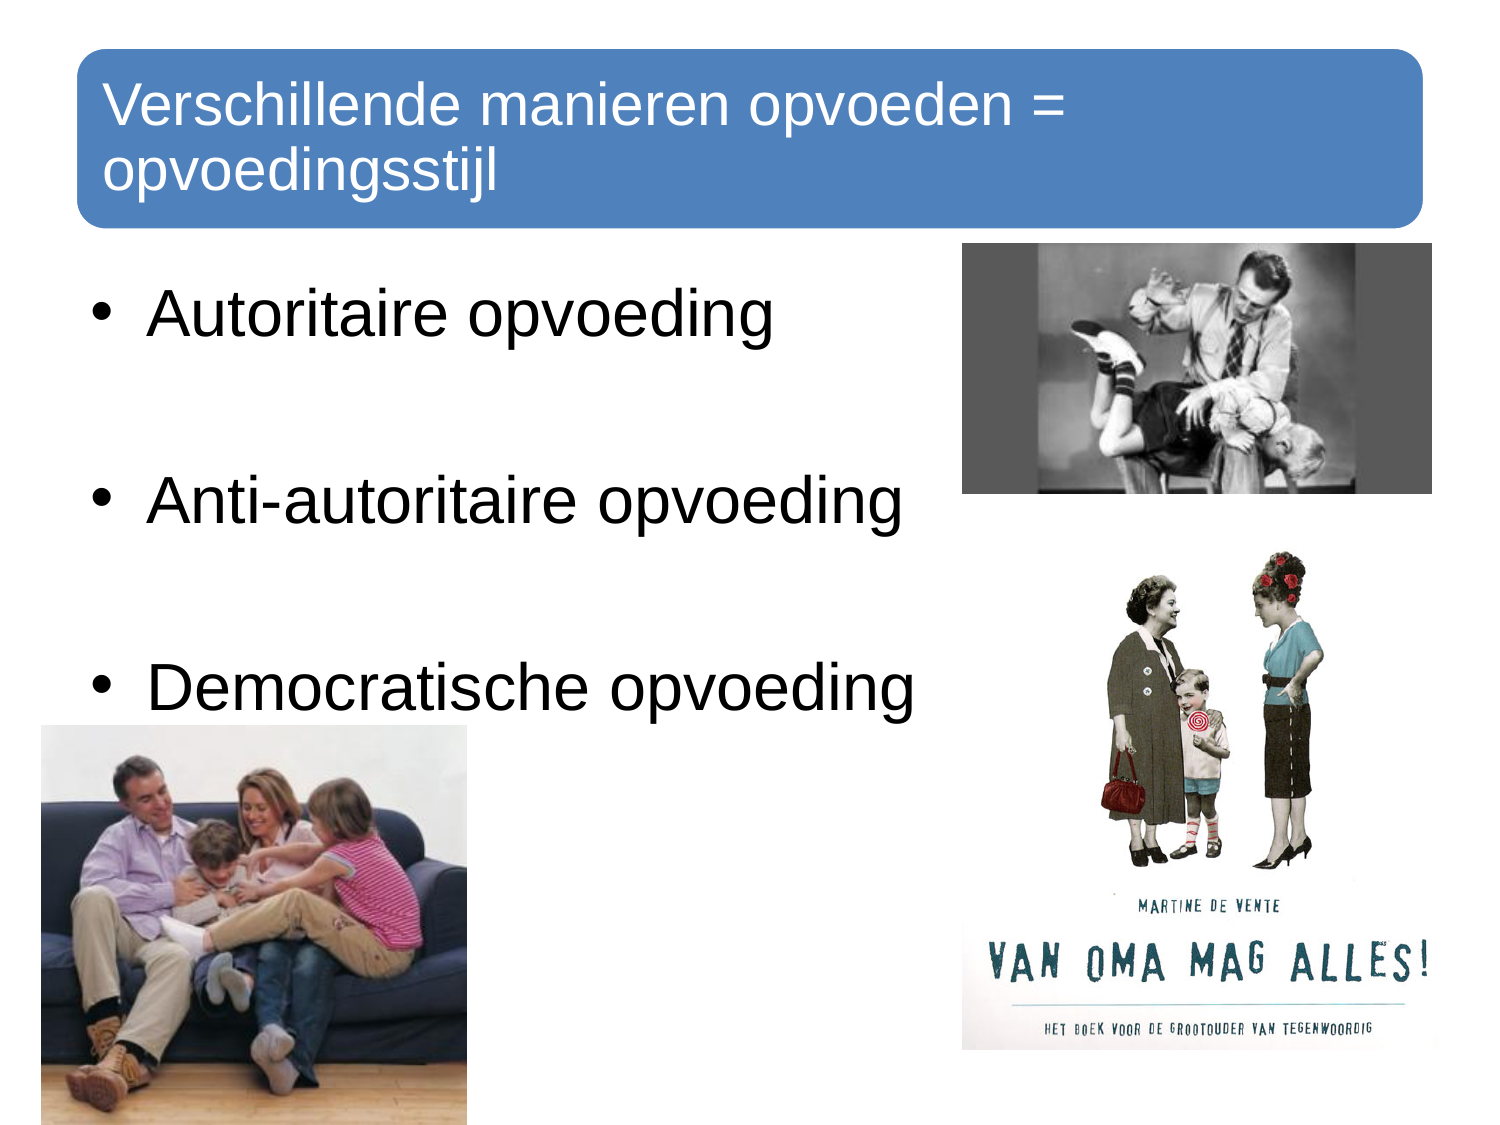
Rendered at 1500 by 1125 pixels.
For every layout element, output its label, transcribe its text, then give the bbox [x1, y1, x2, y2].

picture [962, 526, 1455, 1051]
picture [962, 243, 1432, 494]
picture [41, 724, 467, 1125]
list Autoritaire opvoeding Anti-autoritaire opvoeding Democratische opvoeding [75, 262, 1425, 1005]
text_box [74, 44, 1426, 233]
